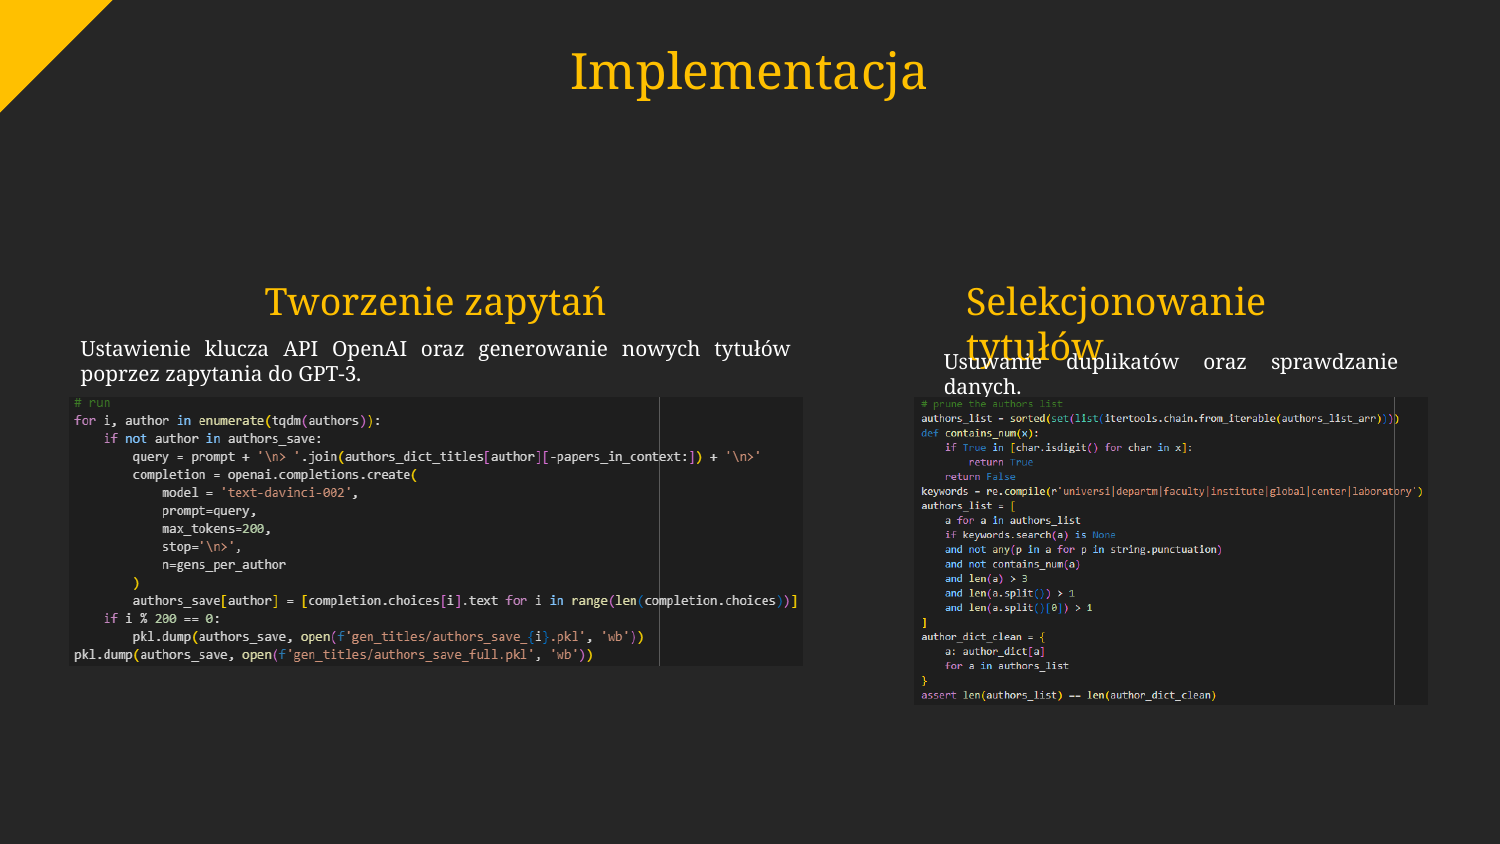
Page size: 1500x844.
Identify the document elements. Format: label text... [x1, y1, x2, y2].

text_box Selekcjonowanie tytułów [950, 262, 1392, 343]
text_box Tworzenie zapytań [189, 262, 682, 330]
text_box Implementacja [9, 33, 1499, 105]
text_box Ustawienie klucza API OpenAI oraz generowanie nowych tytułów poprzez zapytania do GPT-3. [69, 330, 803, 392]
picture [913, 396, 1428, 706]
text_box [0, 0, 113, 113]
picture [69, 396, 803, 667]
text_box Usuwanie duplikatów oraz sprawdzanie danych. [932, 343, 1410, 395]
